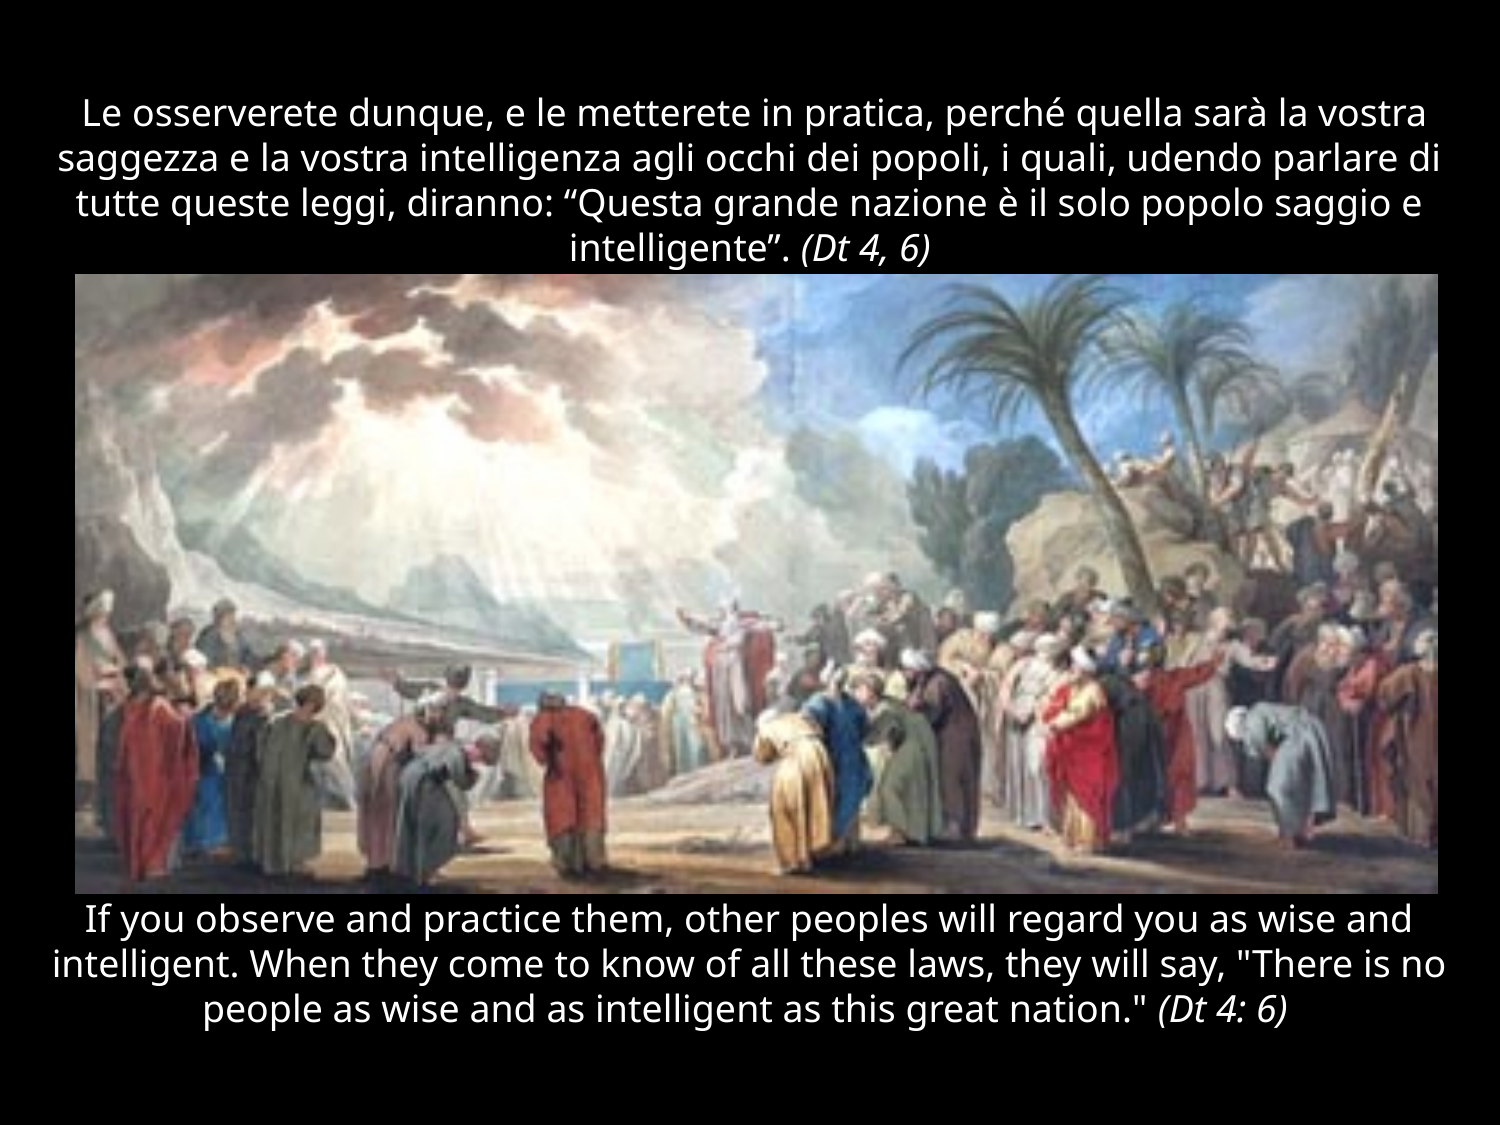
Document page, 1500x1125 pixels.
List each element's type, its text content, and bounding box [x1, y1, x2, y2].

title Le osserverete dunque, e le metterete in pratica, perché quella sarà la vostra saggezza e la vostra intelligenza agli occhi dei popoli, i quali, udendo parlare di tutte queste leggi, diranno: “Questa grande nazione è il solo popolo saggio e intelligente”. (Dt 4, 6) [37, 62, 1463, 250]
text_box If you observe and practice them, other peoples will regard you as wise and intelligent. When they come to know of all these laws, they will say, "There is no people as wise and as intelligent as this great nation." (Dt 4: 6) [0, 887, 1500, 1038]
picture [74, 274, 1438, 894]
